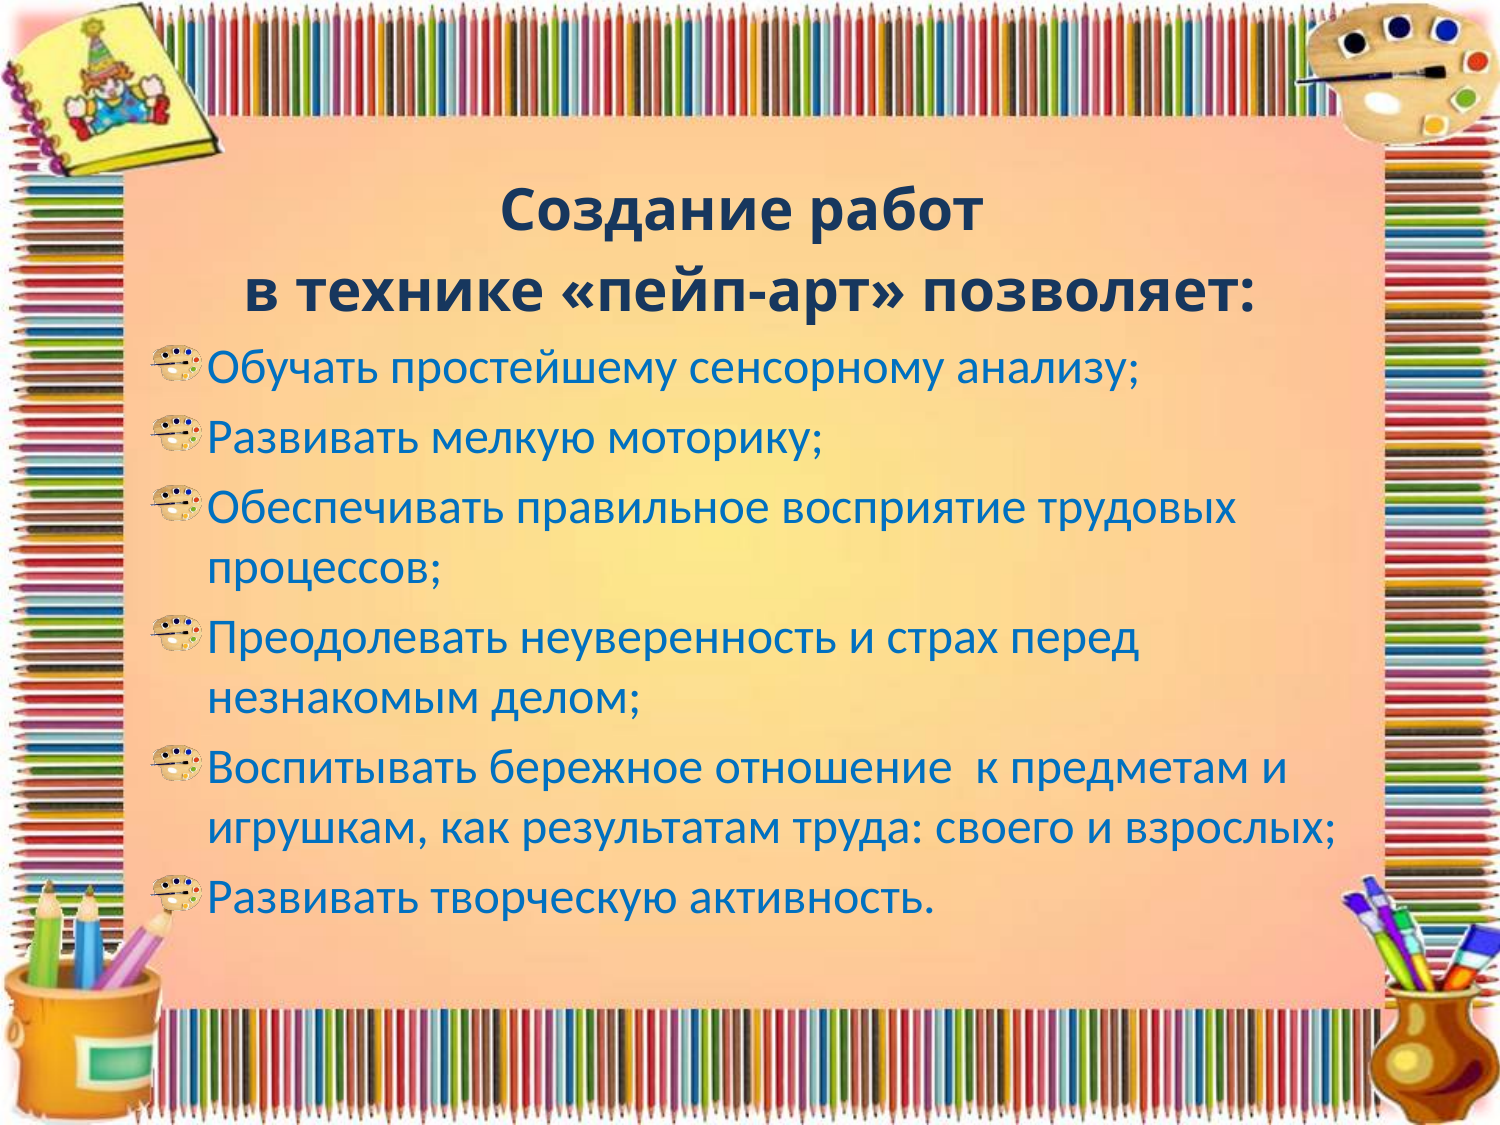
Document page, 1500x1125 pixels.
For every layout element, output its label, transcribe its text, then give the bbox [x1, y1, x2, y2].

picture [0, 0, 1500, 1125]
list Создание работ в технике «пейп-арт» позволяет: Обучать простейшему сенсорному анализу; Развивать мелкую моторику; Обеспечивать правильное восприятие трудовых процессов; Преодолевать неуверенность и страх перед незнакомым делом; Воспитывать бережное отношение к предметам и игрушкам, как результатам труда: своего и взрослых; Развивать творческую активность. [135, 163, 1365, 1000]
